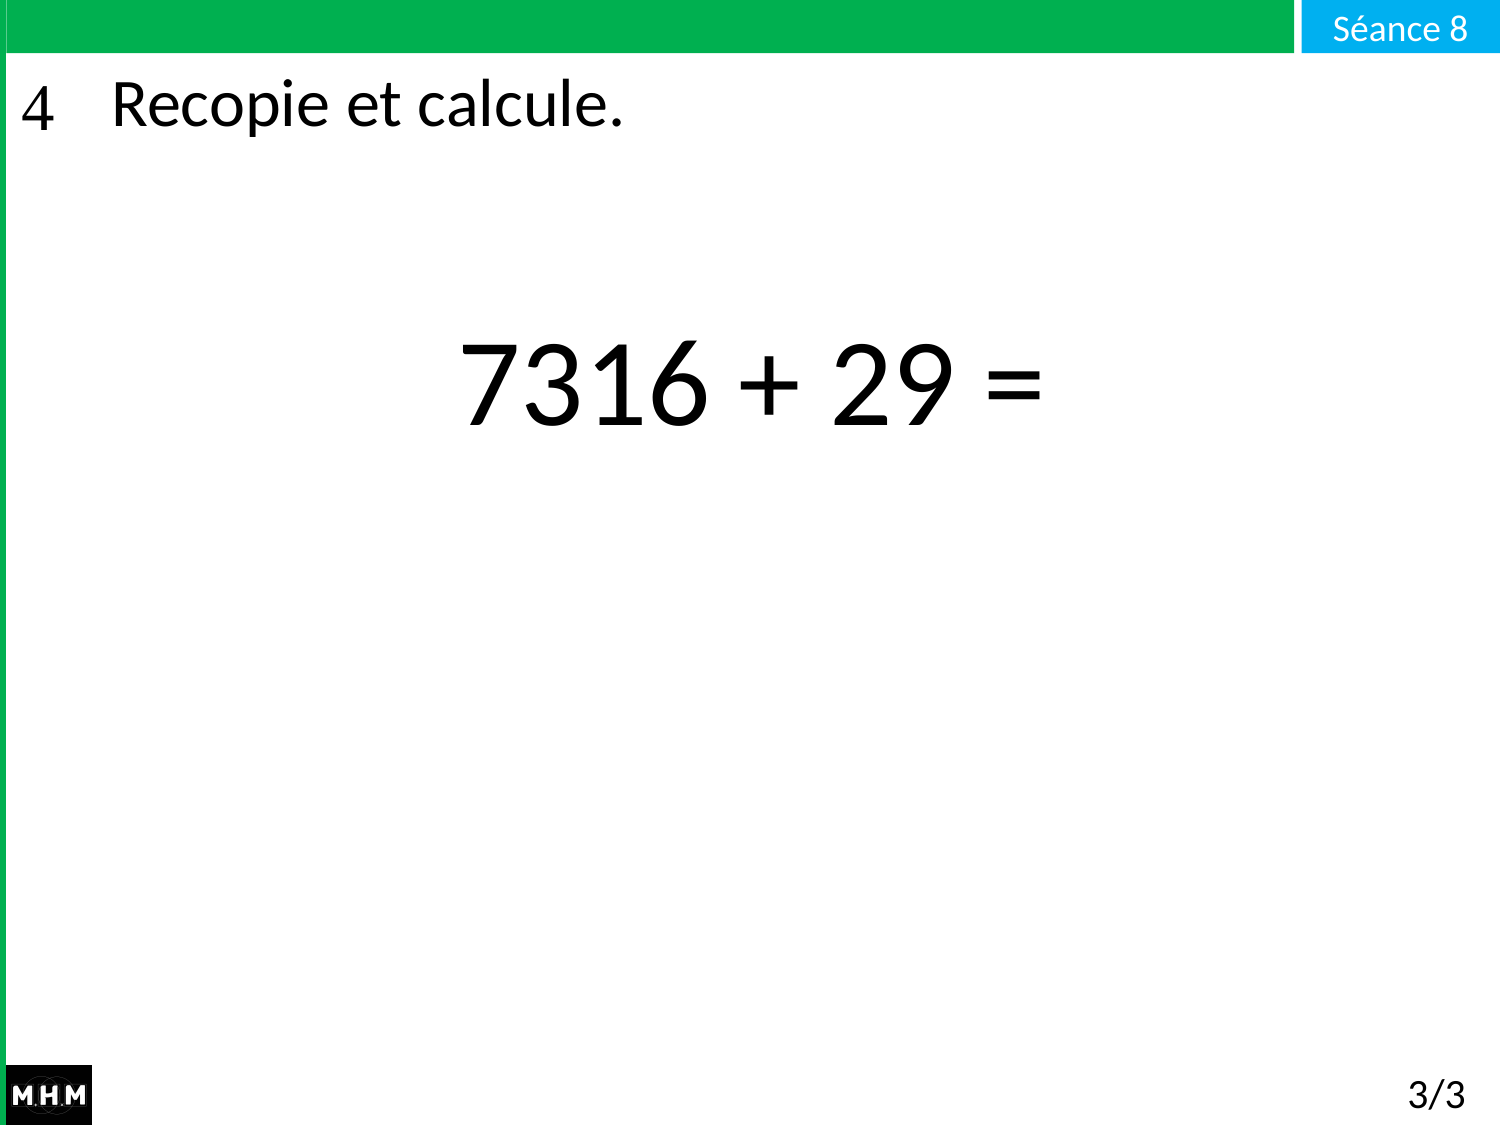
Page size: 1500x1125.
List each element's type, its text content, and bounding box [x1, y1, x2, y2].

picture [6, 1065, 92, 1125]
title Recopie et calcule. [96, 60, 1391, 150]
text_box 7316 + 29 = [442, 292, 1243, 458]
list 3/3 [1373, 1064, 1500, 1125]
